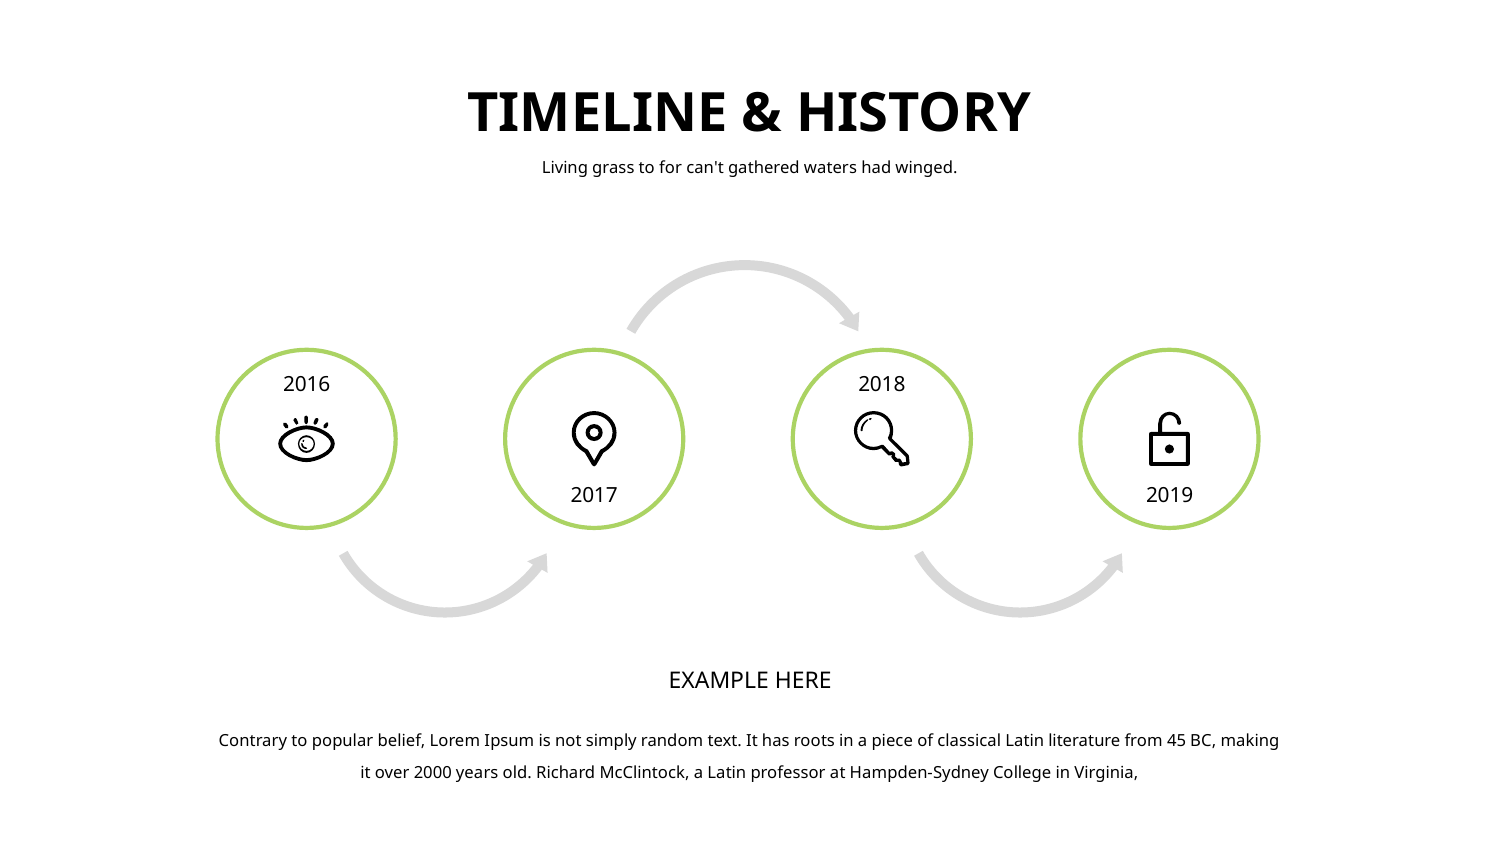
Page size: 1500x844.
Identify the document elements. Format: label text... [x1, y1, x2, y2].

text_box 2016 [254, 365, 359, 402]
text_box [217, 366, 396, 528]
text_box 2018 [829, 365, 934, 402]
text_box [571, 411, 617, 467]
text_box 2019 [1117, 476, 1222, 513]
text_box [338, 550, 548, 618]
text_box [832, 349, 932, 365]
text_box 2017 [542, 476, 647, 513]
text_box [1149, 411, 1190, 466]
text_box [1120, 513, 1219, 528]
text_box [505, 349, 684, 511]
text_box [853, 410, 910, 467]
text_box [544, 513, 644, 528]
text_box TIMELINE & HISTORY [365, 71, 1135, 149]
text_box [792, 366, 971, 528]
text_box Living grass to for can't gathered waters had winged. [491, 151, 1009, 182]
text_box [256, 349, 357, 365]
text_box [626, 260, 860, 334]
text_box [201, 659, 1299, 773]
text_box [1080, 349, 1259, 511]
text_box [278, 415, 335, 463]
text_box [914, 550, 1123, 618]
